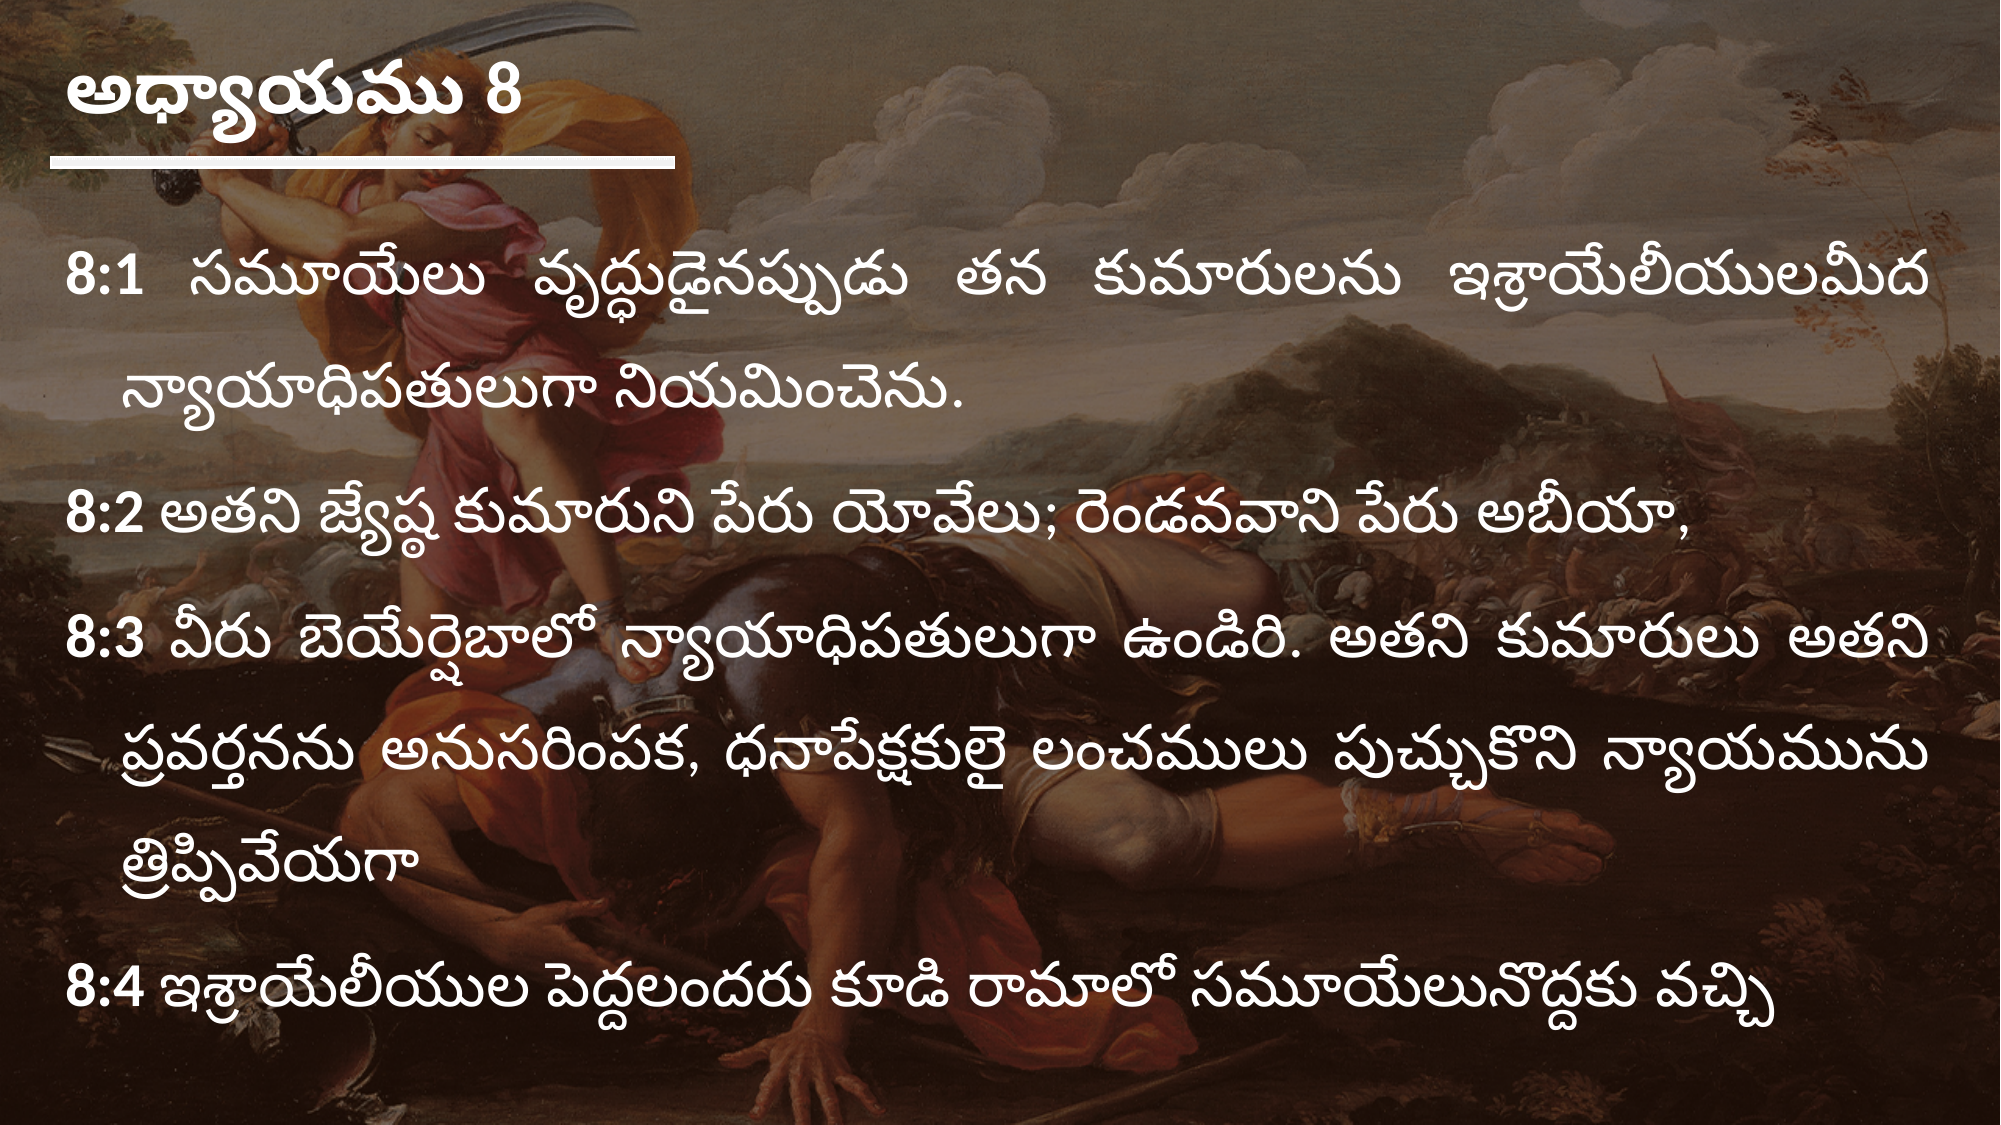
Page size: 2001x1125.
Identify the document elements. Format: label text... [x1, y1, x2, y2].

title అధ్యాయము 8 [50, 0, 1925, 167]
picture [0, 0, 2000, 1125]
list 8:1 సమూయేలు వృద్ధుడైనప్పుడు తన కుమారులను ఇశ్రాయేలీయులమీద న్యాయాధిపతులుగా నియమించెను. 8:2 అతని జ్యేష్ఠ కుమారుని పేరు యోవేలు; రెండవవాని పేరు అబీయా, 8:3 వీరు బెయేర్షెబాలో న్యాయాధిపతులుగా ఉండిరి. అతని కుమారులు అతని ప్రవర్తనను అనుసరింపక, ధనాపేక్షకులై లంచములు పుచ్చుకొని న్యాయమును త్రిప్పివేయగా 8:4 ఇశ్రాయేలీయుల పెద్దలందరు కూడి రామాలో సమూయేలునొద్దకు వచ్చి [50, 187, 1946, 1063]
